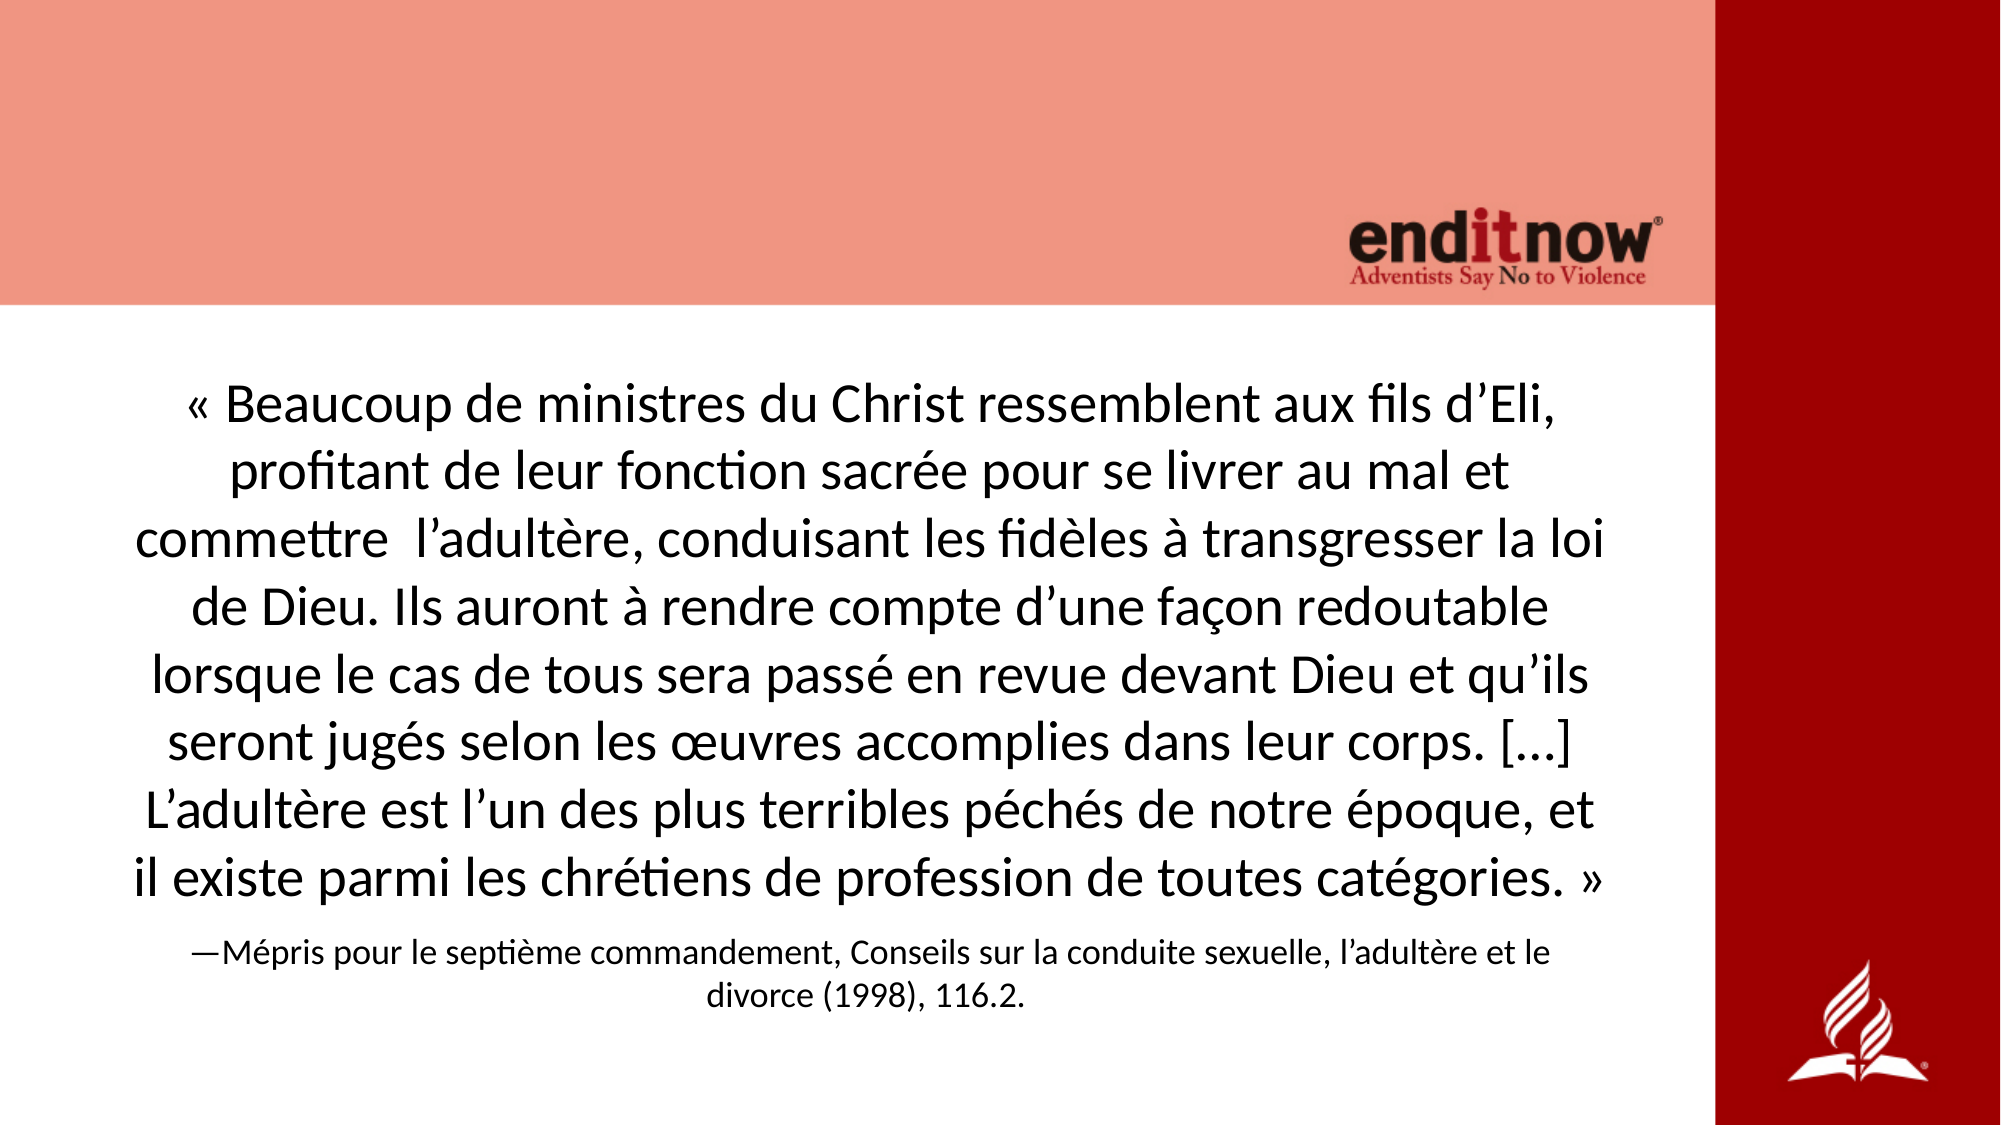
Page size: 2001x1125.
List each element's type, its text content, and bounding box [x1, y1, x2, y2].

picture [0, 0, 2001, 1125]
list « Beaucoup de ministres du Christ ressemblent aux fils d’Eli, profitant de leur fonction sacrée pour se livrer au mal et commettre l’adultère, conduisant les fidèles à transgresser la loi de Dieu. Ils auront à rendre compte d’une façon redoutable lorsque le cas de tous sera passé en revue devant Dieu et qu’ils seront jugés selon les œuvres accomplies dans leur corps. […] L’adultère est l’un des plus terribles péchés de notre époque, et il existe parmi les chrétiens de profession de toutes catégories. » —Mépris pour le septième commandement, Conseils sur la conduite sexuelle, l’adultère et le divorce (1998), 116.2. [116, 358, 1624, 1073]
